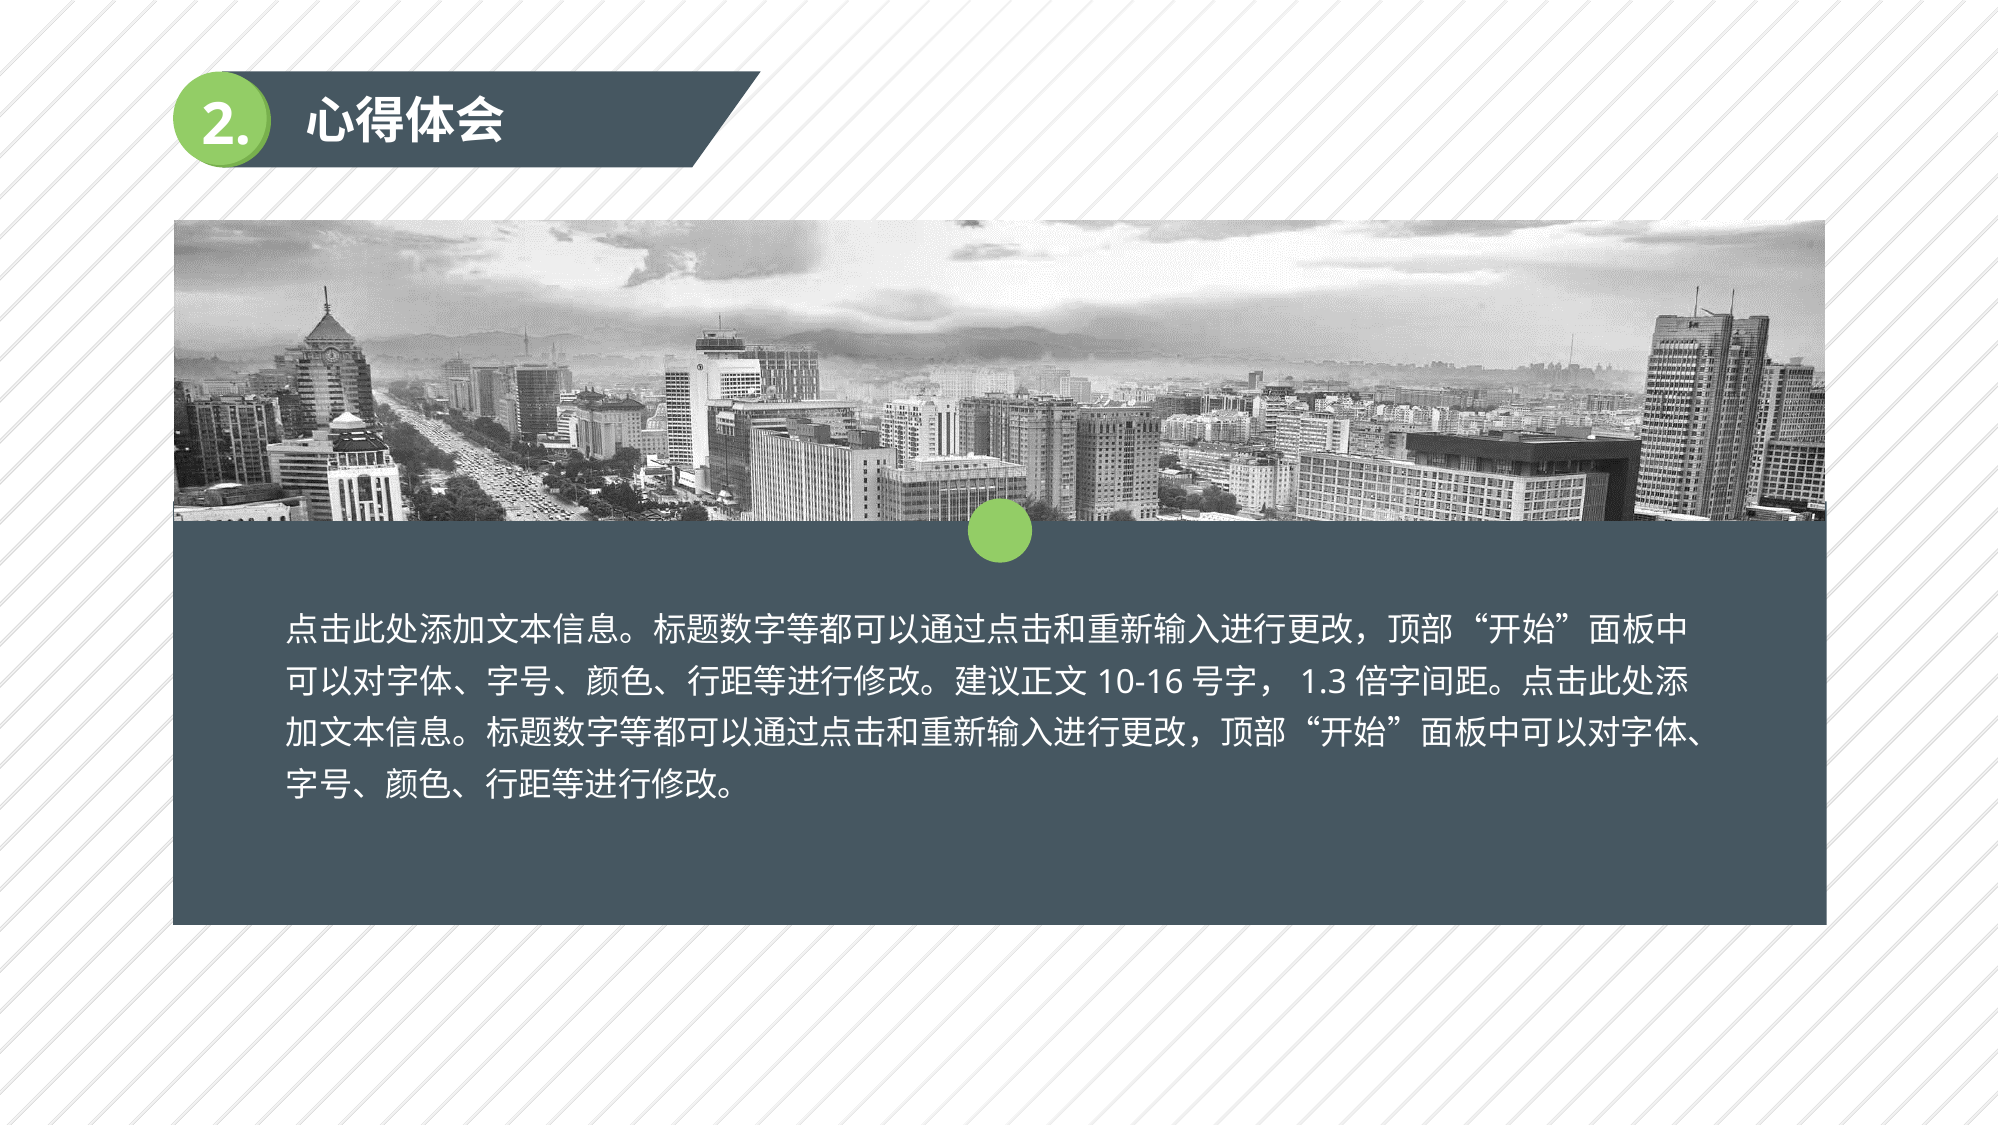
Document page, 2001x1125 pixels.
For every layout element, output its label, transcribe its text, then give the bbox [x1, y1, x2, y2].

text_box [173, 71, 761, 168]
text_box 点击此处添加文本信息。标题数字等都可以通过点击和重新输入进行更改，顶部“开始”面板中可以对字体、字号、颜色、行距等进行修改。建议正文10-16号字，1.3倍字间距。点击此处添加文本信息。标题数字等都可以通过点击和重新输入进行更改，顶部“开始”面板中可以对字体、字号、颜色、行距等进行修改。 [271, 588, 1704, 811]
text_box [172, 500, 1828, 926]
text_box [966, 521, 1034, 564]
picture [0, 0, 1998, 1125]
